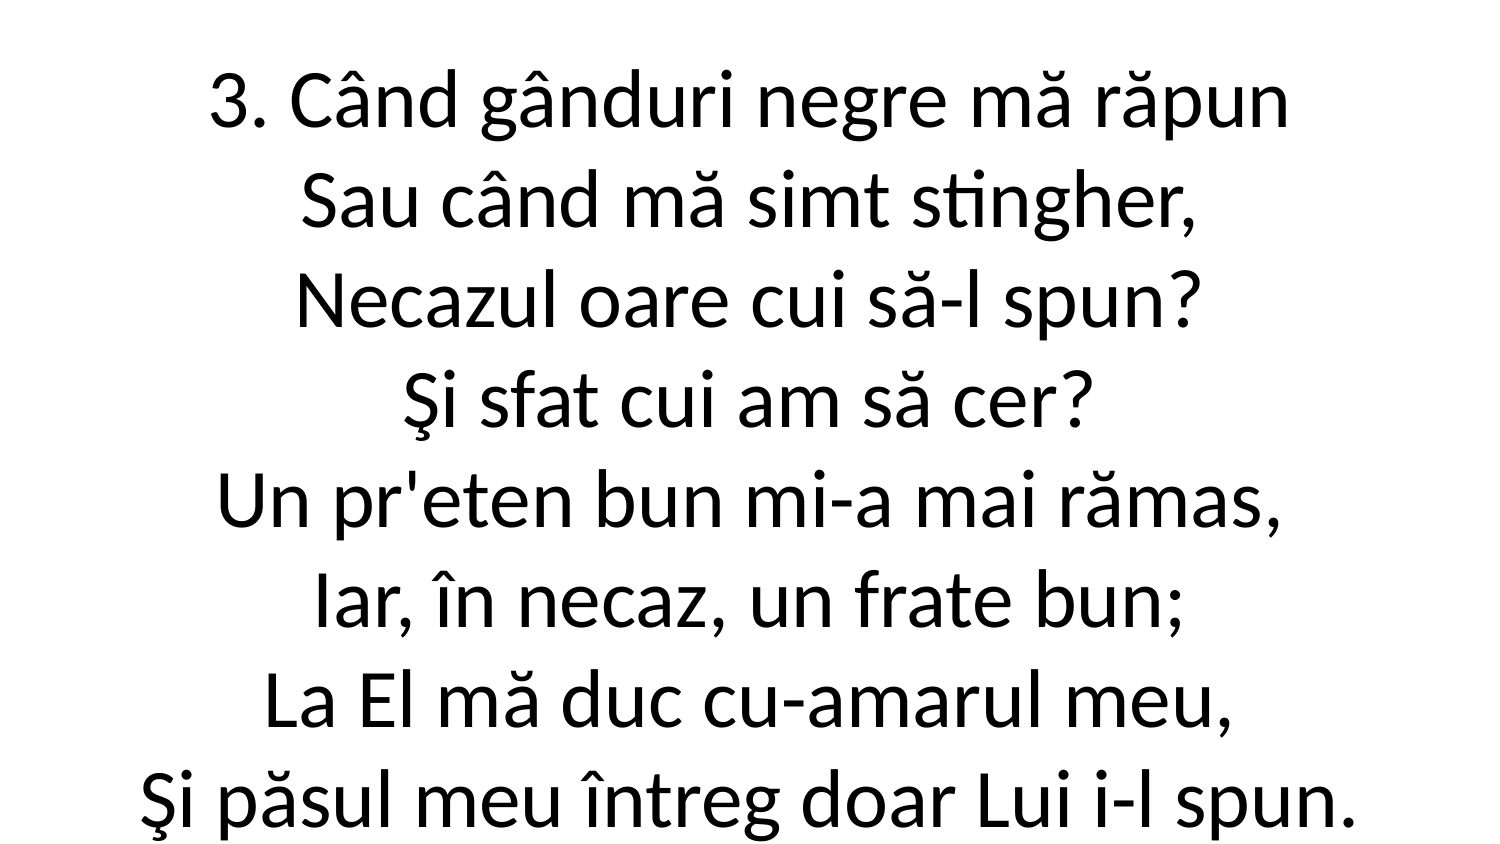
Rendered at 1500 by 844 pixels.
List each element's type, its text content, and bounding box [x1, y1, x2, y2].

text_box 3. Când gânduri negre mă răpun Sau când mă simt stingher, Necazul oare cui să-l spun? Şi sfat cui am să cer? Un pr'eten bun mi-a mai rămas, Iar, în necaz, un frate bun; La El mă duc cu-amarul meu, Şi păsul meu întreg doar Lui i-l spun. [124, 0, 1376, 844]
